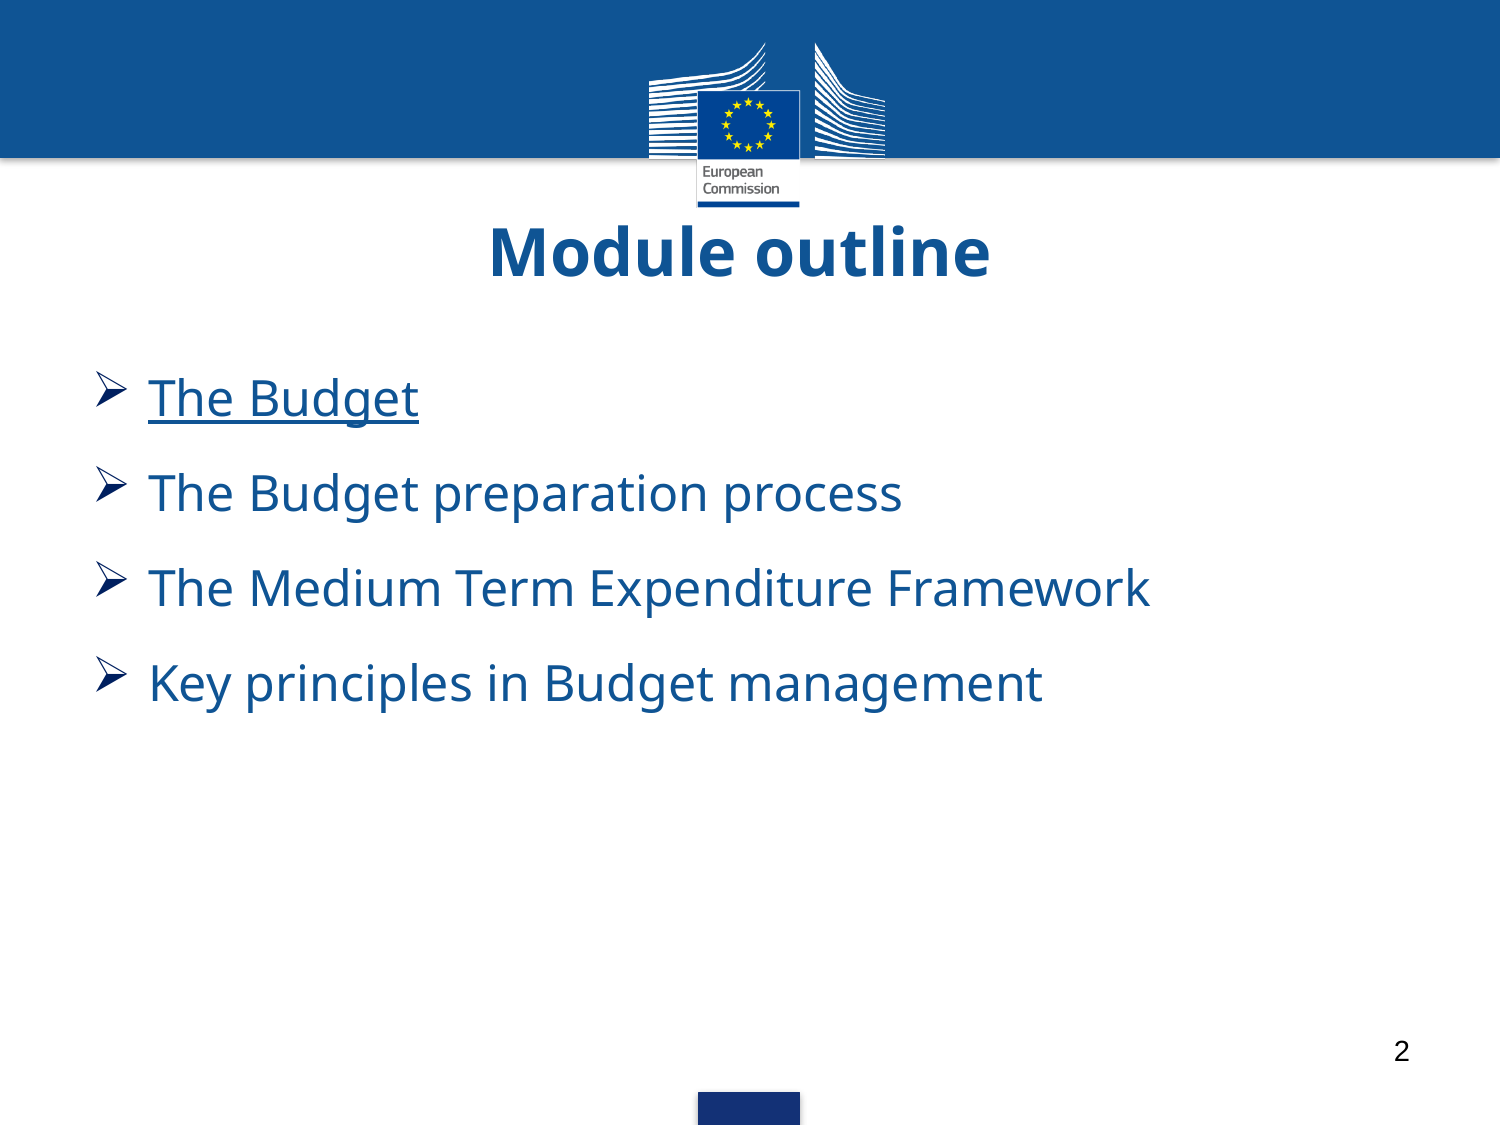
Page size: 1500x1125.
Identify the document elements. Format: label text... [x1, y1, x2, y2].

list The Budget The Budget preparation process The Medium Term Expenditure Framework Key principles in Budget management [76, 358, 1428, 938]
title Module outline [64, 172, 1416, 327]
slide_number 2 [1074, 1024, 1426, 1103]
picture [649, 42, 885, 172]
